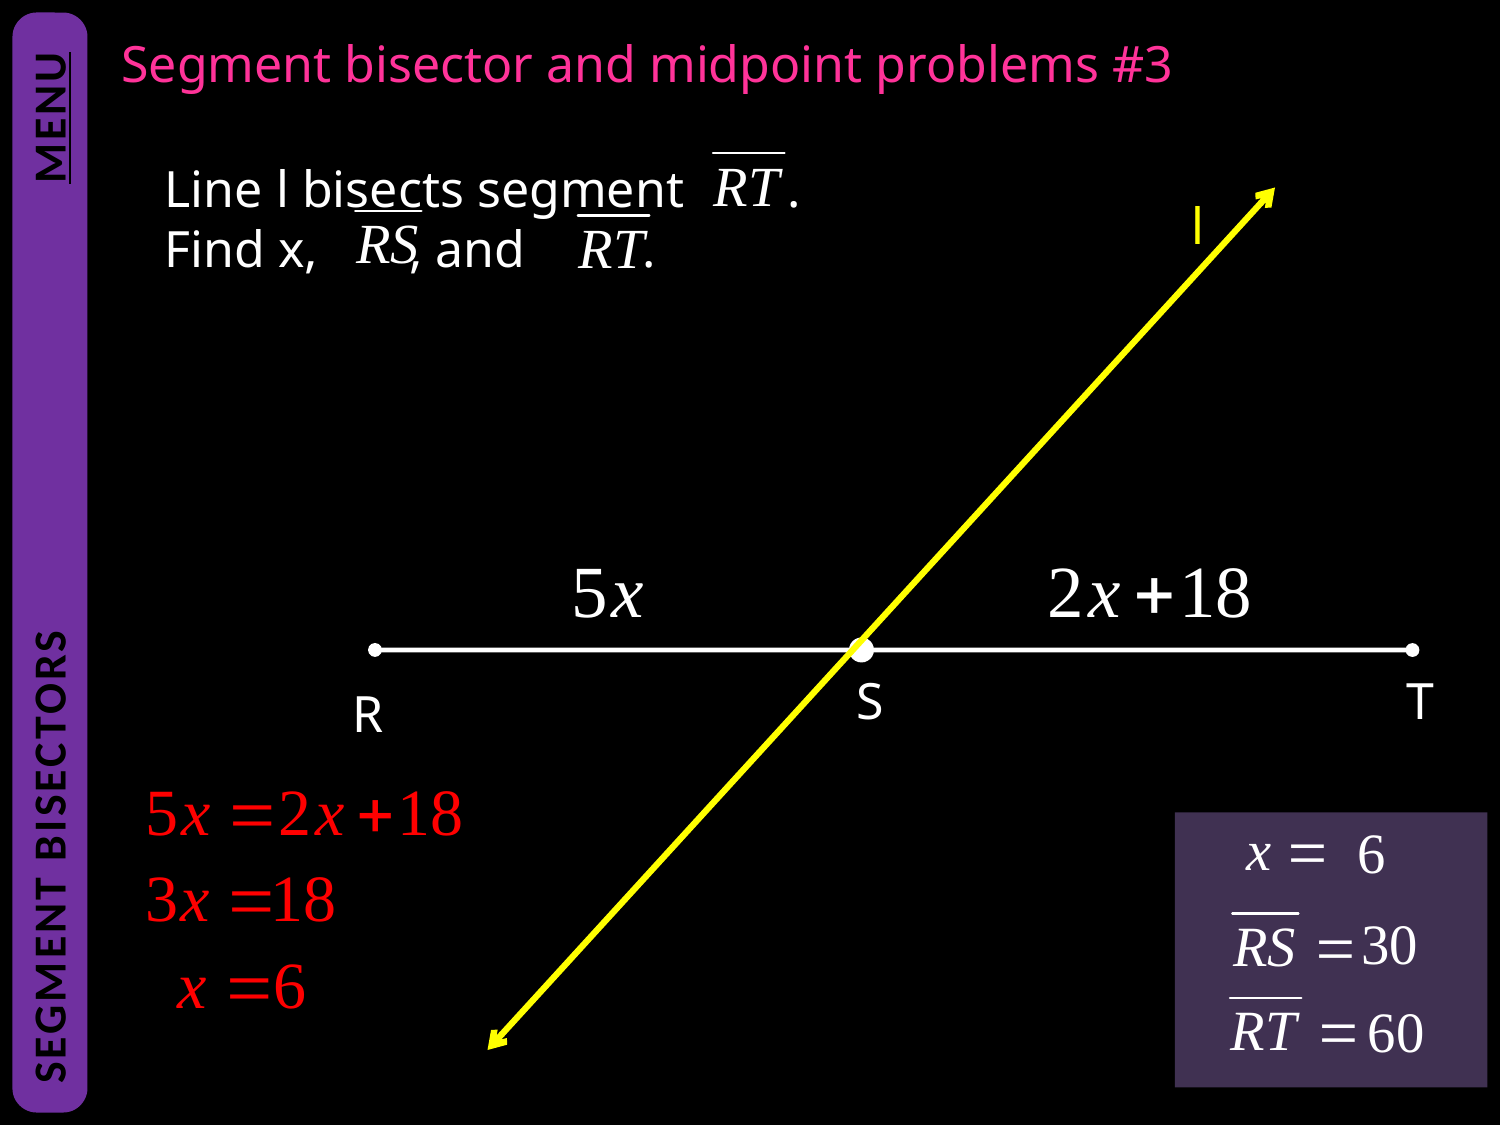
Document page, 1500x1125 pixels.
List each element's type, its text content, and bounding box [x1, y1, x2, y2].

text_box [164, 947, 319, 1026]
text_box [700, 149, 801, 224]
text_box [1349, 820, 1398, 888]
text_box [12, 12, 88, 1113]
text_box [1359, 999, 1436, 1067]
text_box [368, 643, 444, 657]
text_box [1222, 899, 1355, 981]
text_box SEGMENT BISECTORS MENU [12, 37, 83, 1099]
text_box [1220, 984, 1357, 1061]
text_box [137, 860, 347, 938]
text_box Segment bisector and midpoint problems #3 [106, 24, 1189, 100]
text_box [703, 139, 798, 216]
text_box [345, 197, 436, 279]
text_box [137, 774, 444, 853]
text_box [1235, 831, 1326, 885]
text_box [1353, 912, 1426, 980]
text_box Line l bisects segment . Find x, , and . [149, 149, 700, 285]
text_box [562, 549, 660, 636]
text_box [1173, 810, 1490, 1090]
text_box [1035, 549, 1262, 636]
text_box l [1176, 187, 1220, 223]
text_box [568, 202, 663, 223]
text_box [1316, 643, 1419, 657]
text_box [449, 224, 1313, 1013]
text_box R [338, 674, 399, 750]
text_box Line l bisects segment . Find x, , and . [801, 149, 1438, 285]
text_box T [1392, 662, 1450, 738]
